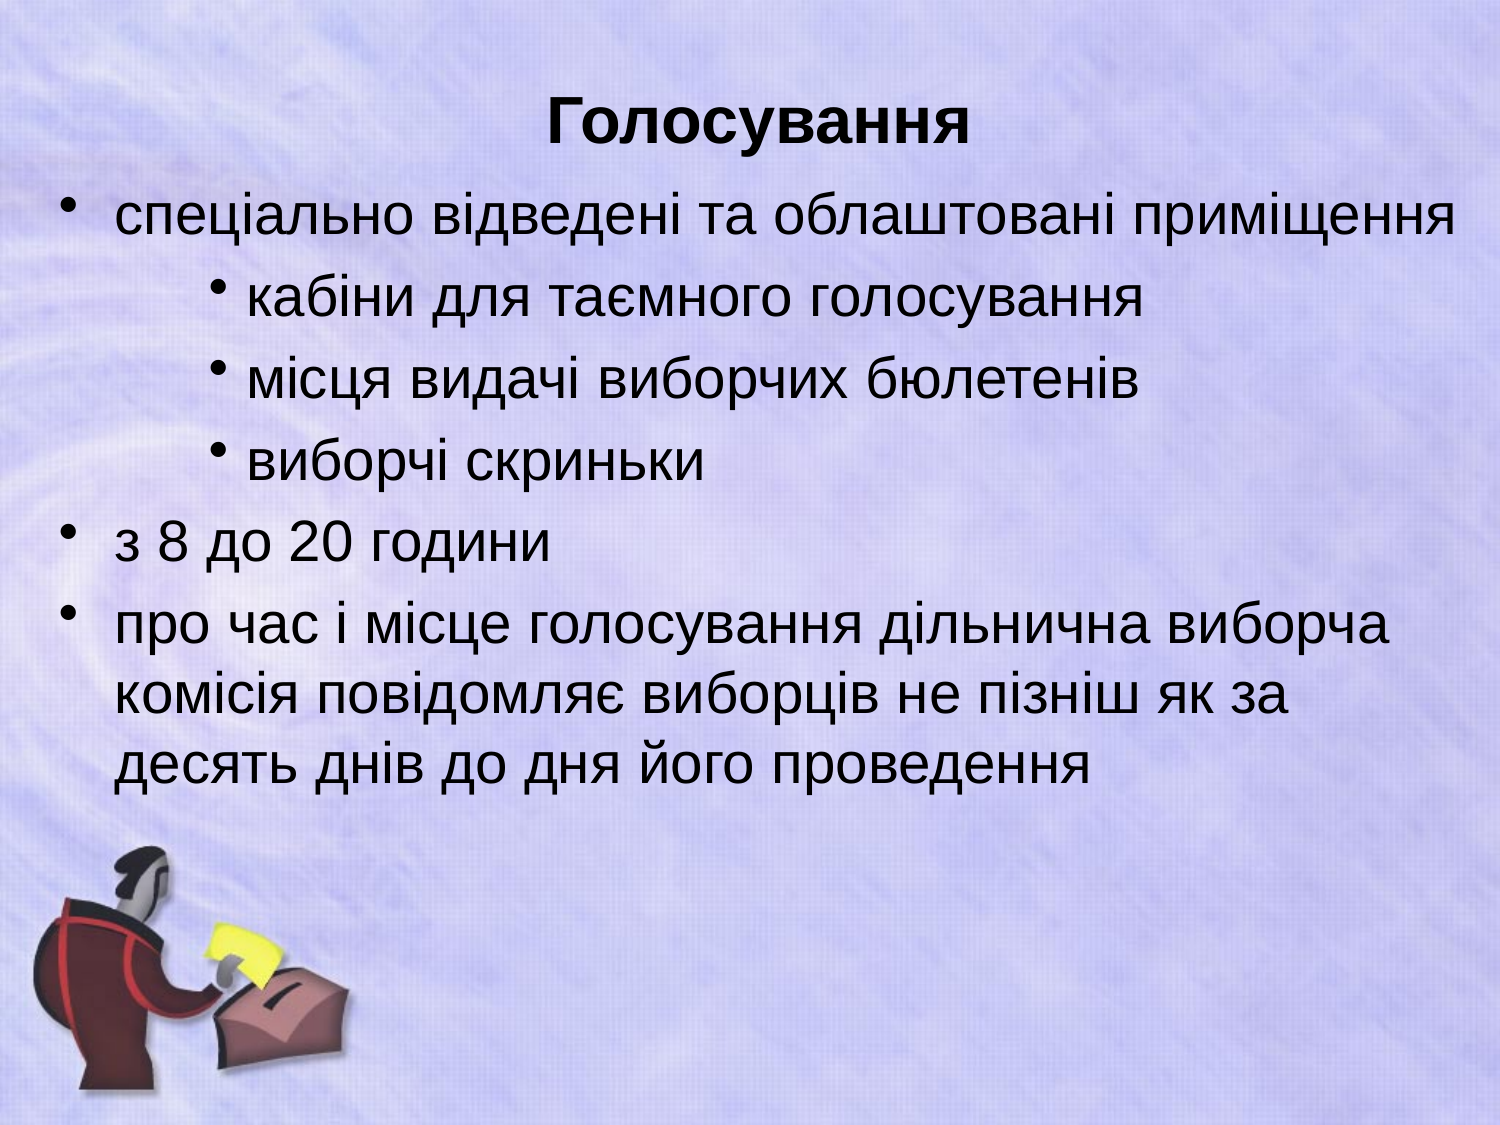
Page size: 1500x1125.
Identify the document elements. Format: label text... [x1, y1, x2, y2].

title Голосування [38, 44, 1480, 165]
picture [0, 0, 1500, 1125]
list спеціально відведені та облаштовані приміщення кабіни для таємного голосування місця видачі виборчих бюлетенів виборчі скриньки з 8 до 20 години про час і місце голосування дільнична виборча комісія повідомляє виборців не пізніш як за десять днів до дня його проведення [43, 168, 1500, 942]
